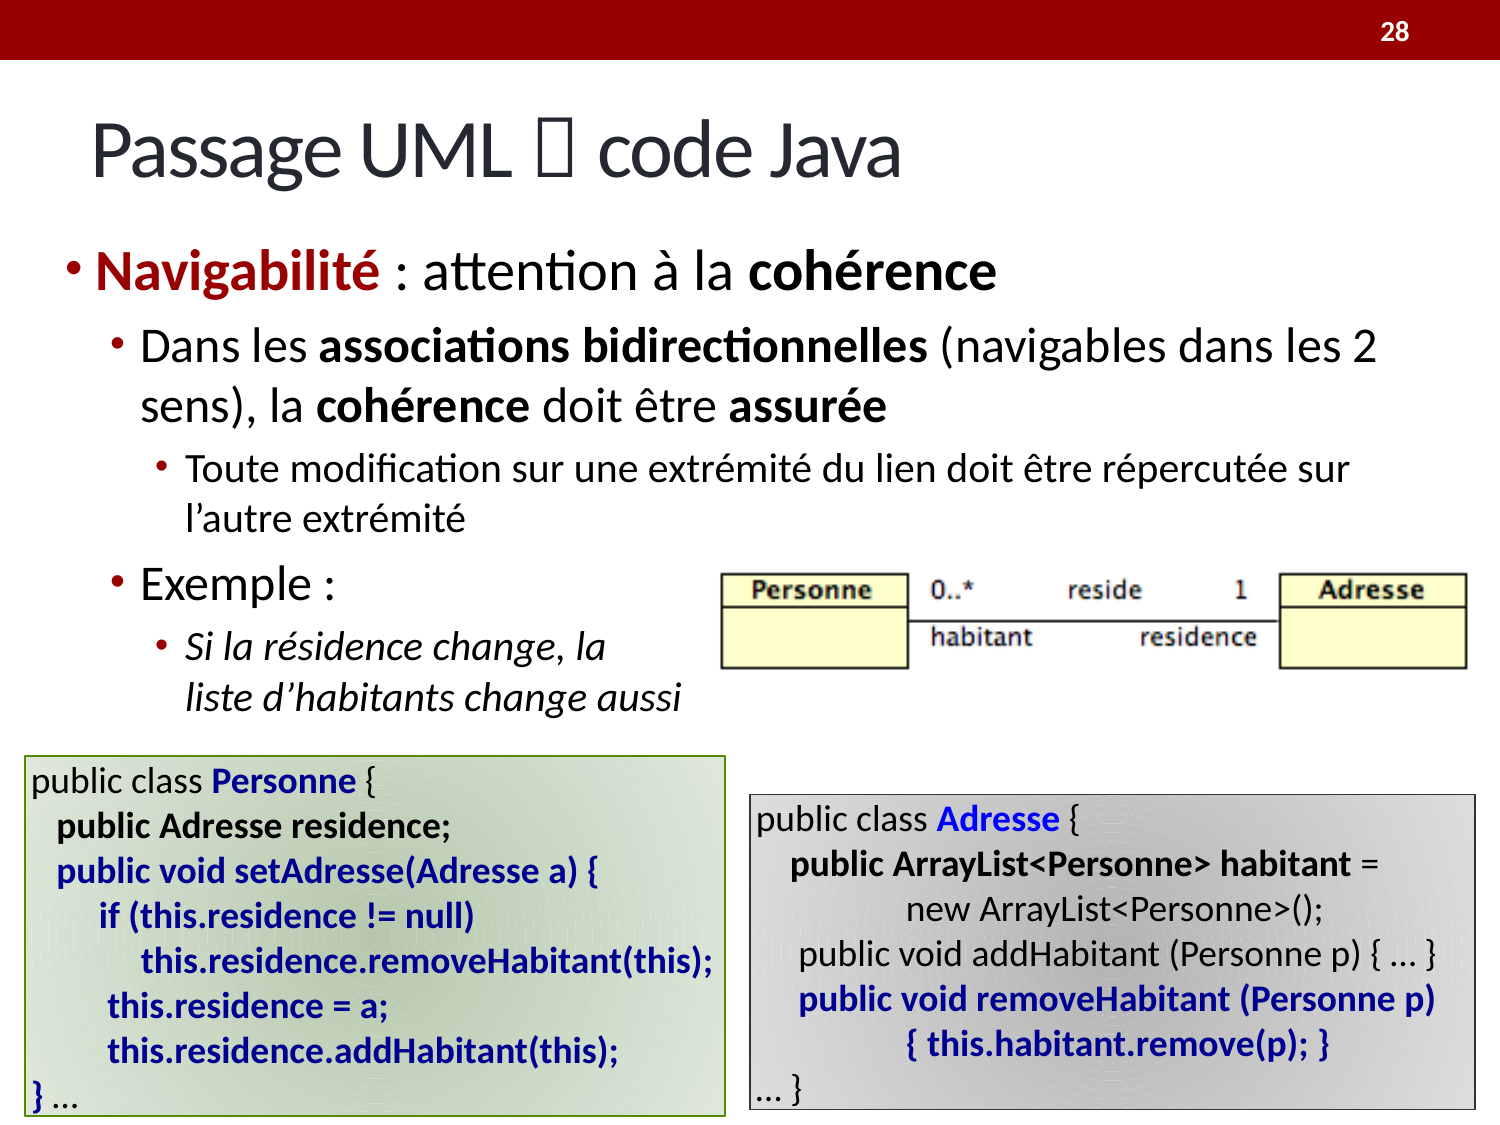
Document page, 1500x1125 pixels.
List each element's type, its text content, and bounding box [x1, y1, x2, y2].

title Passage UML  code Java [75, 62, 1425, 224]
picture [712, 562, 1475, 684]
text_box public class Adresse { public ArrayList<Personne> habitant = new ArrayList<Personne>(); public void addHabitant (Personne p) { … } public void removeHabitant (Personne p) { this.habitant.remove(p); } … } [749, 794, 1476, 1110]
text_box public class Personne { public Adresse residence; public void setAdresse(Adresse a) { if (this.residence != null) this.residence.removeHabitant(this); this.residence = a; this.residence.addHabitant(this); } … [24, 755, 726, 1117]
slide_number 28 [1250, 3, 1425, 57]
list Navigabilité : attention à la cohérence Dans les associations bidirectionnelles (navigables dans les 2 sens), la cohérence doit être assurée Toute modification sur une extrémité du lien doit être répercutée sur l’autre extrémité Exemple : Si la résidence change, la liste d’habitants change aussi [50, 224, 1425, 1025]
